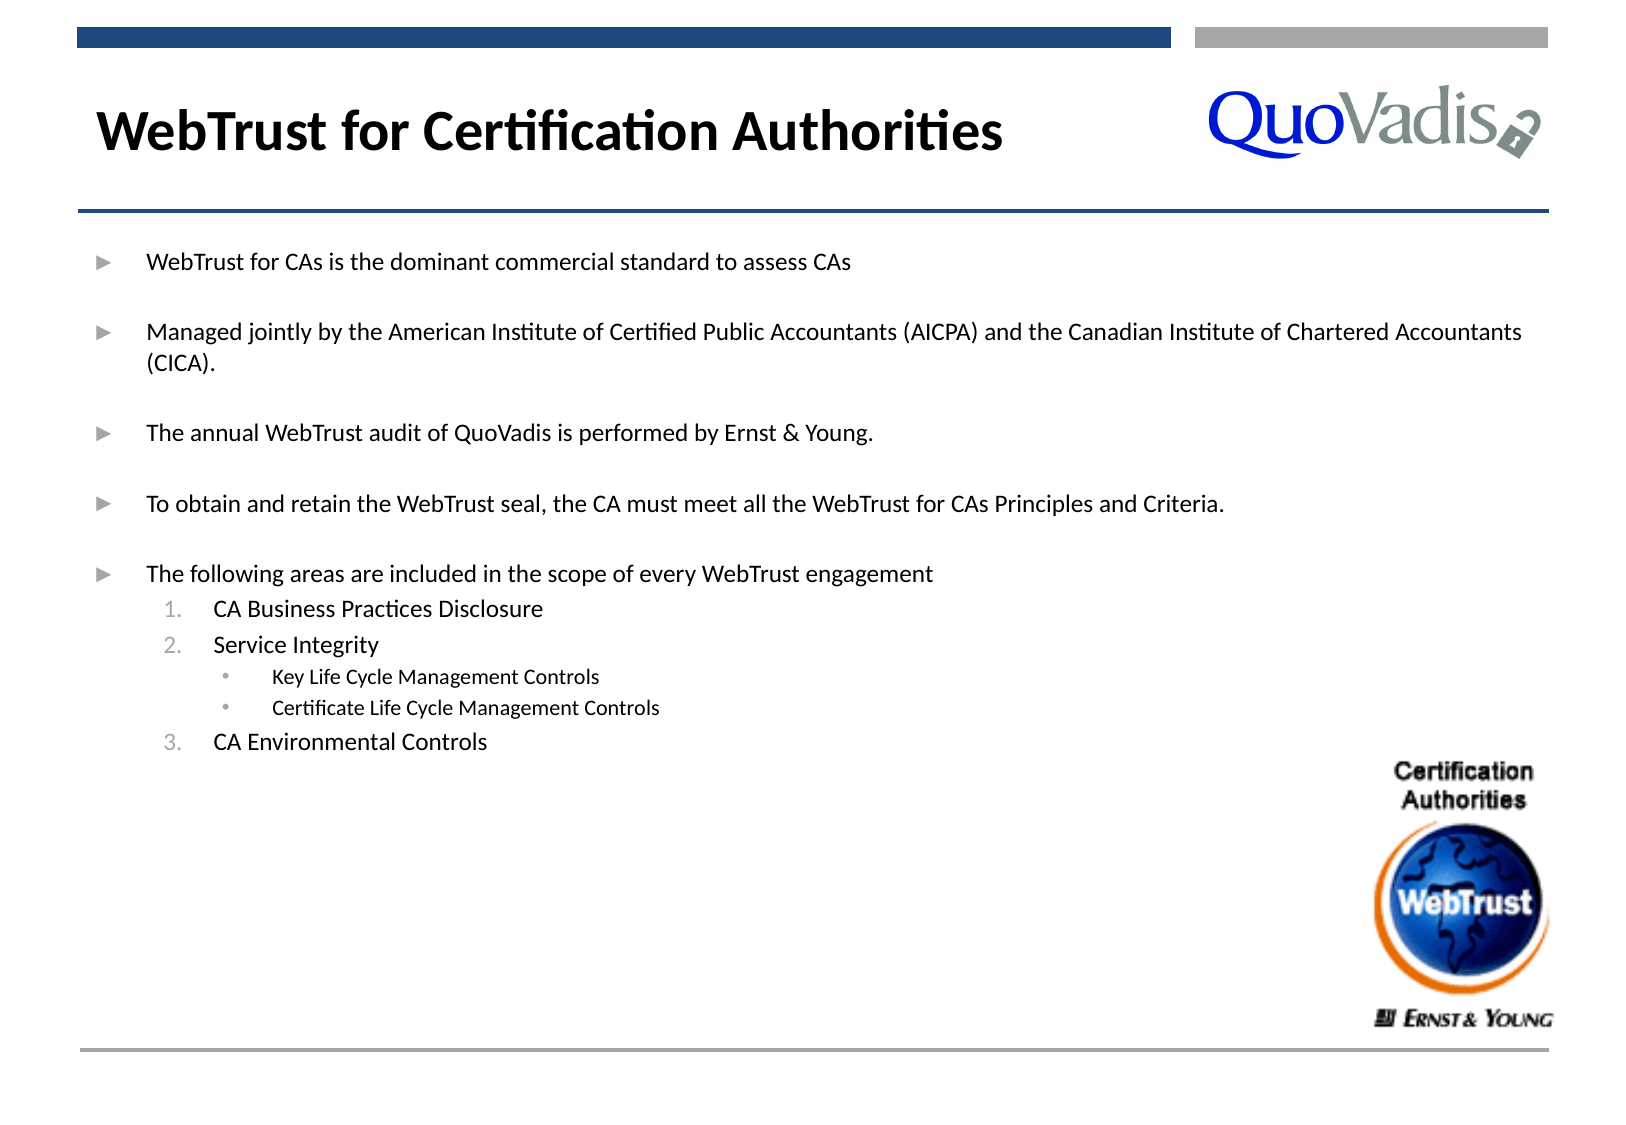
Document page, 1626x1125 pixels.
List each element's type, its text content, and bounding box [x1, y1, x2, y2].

list WebTrust for CAs is the dominant commercial standard to assess CAs Managed jointly by the American Institute of Certified Public Accountants (AICPA) and the Canadian Institute of Chartered Accountants (CICA). The annual WebTrust audit of QuoVadis is performed by Ernst & Young. To obtain and retain the WebTrust seal, the CA must meet all the WebTrust for CAs Principles and Criteria. The following areas are included in the scope of every WebTrust engagement CA Business Practices Disclosure Service Integrity Key Life Cycle Management Controls Certificate Life Cycle Management Controls CA Environmental Controls [81, 237, 1544, 767]
text_box WebTrust for Certification Authorities [81, 42, 1172, 213]
picture [1344, 751, 1583, 1045]
picture [1198, 82, 1551, 164]
